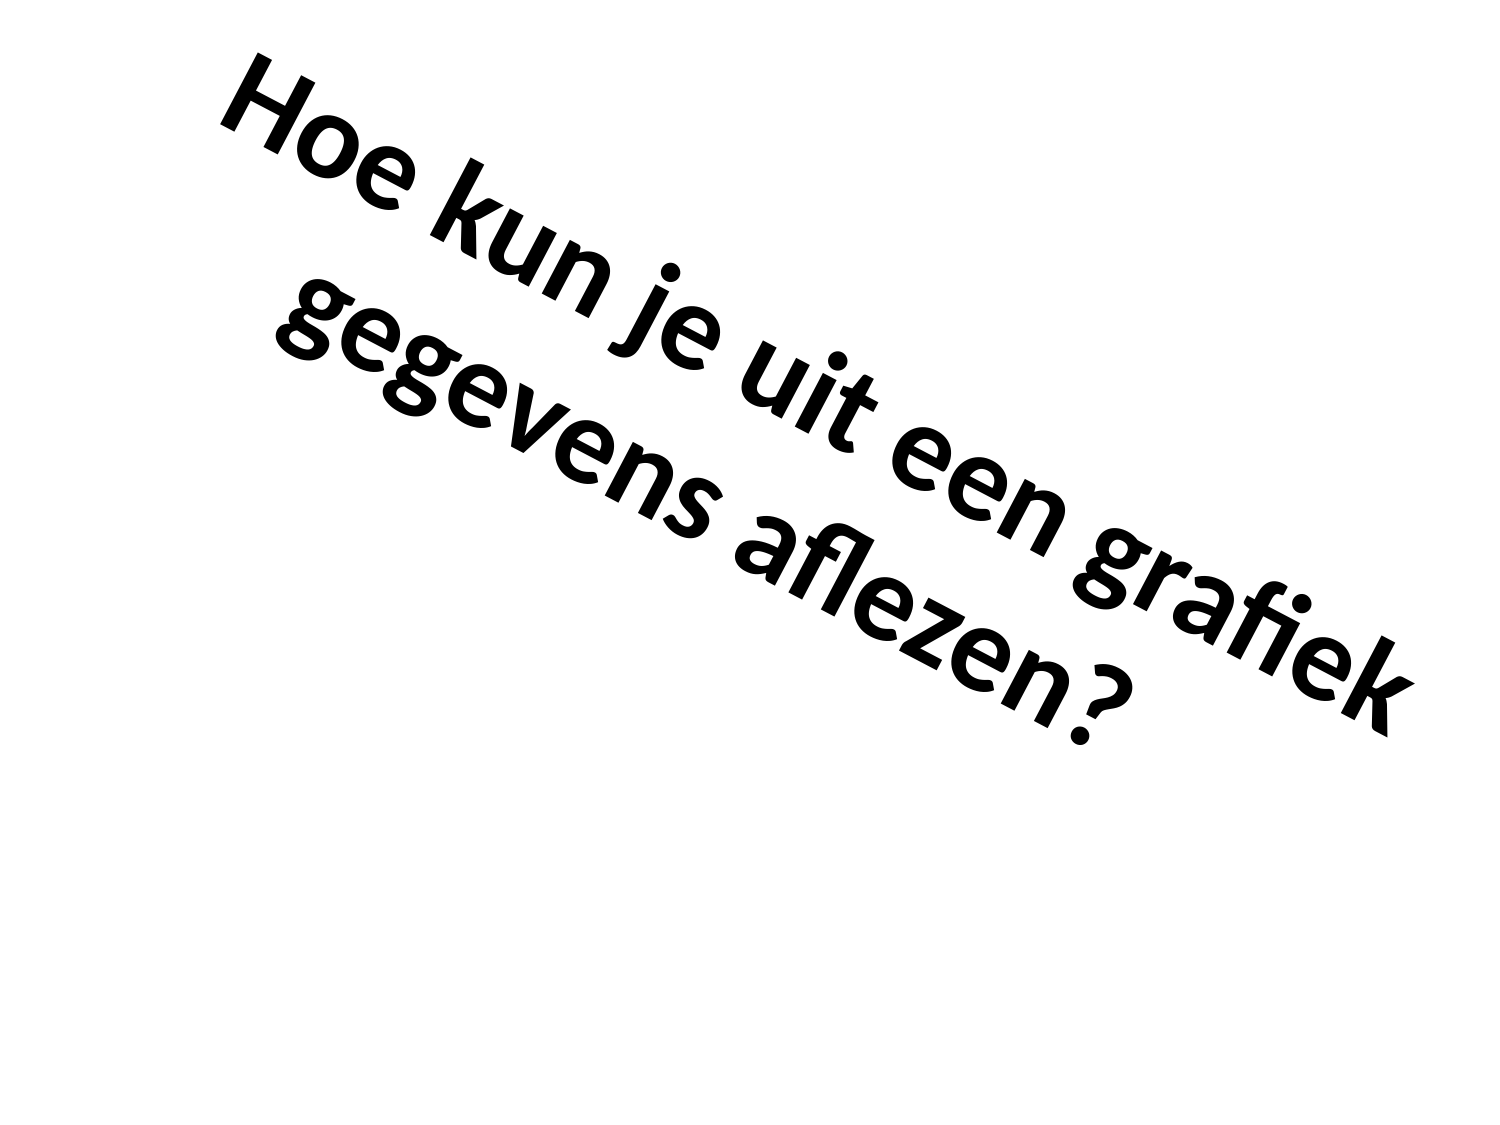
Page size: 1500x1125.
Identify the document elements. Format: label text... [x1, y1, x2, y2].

text_box Hoe kun je uit een grafiek gegevens aflezen? [66, 0, 1500, 962]
